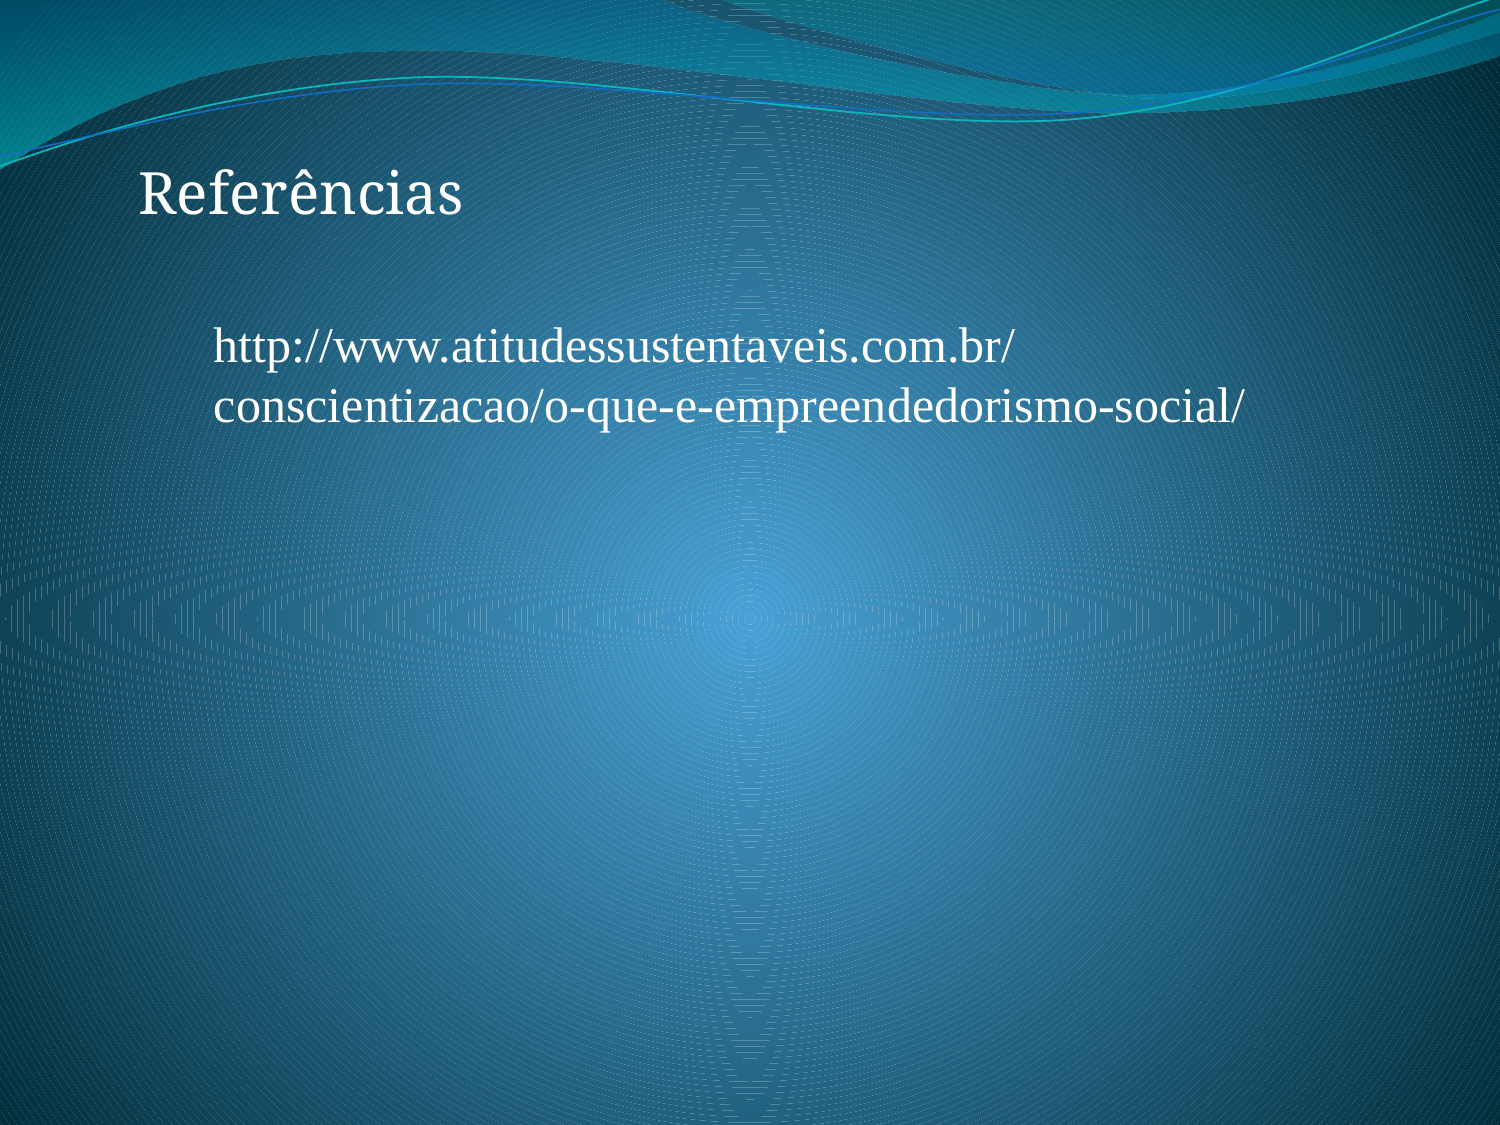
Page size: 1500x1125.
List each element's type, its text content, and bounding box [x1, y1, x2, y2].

text_box Referências [123, 149, 561, 234]
text_box http://www.atitudessustentaveis.com.br/conscientizacao/o-que-e-empreendedorismo-social/ [199, 304, 1278, 440]
